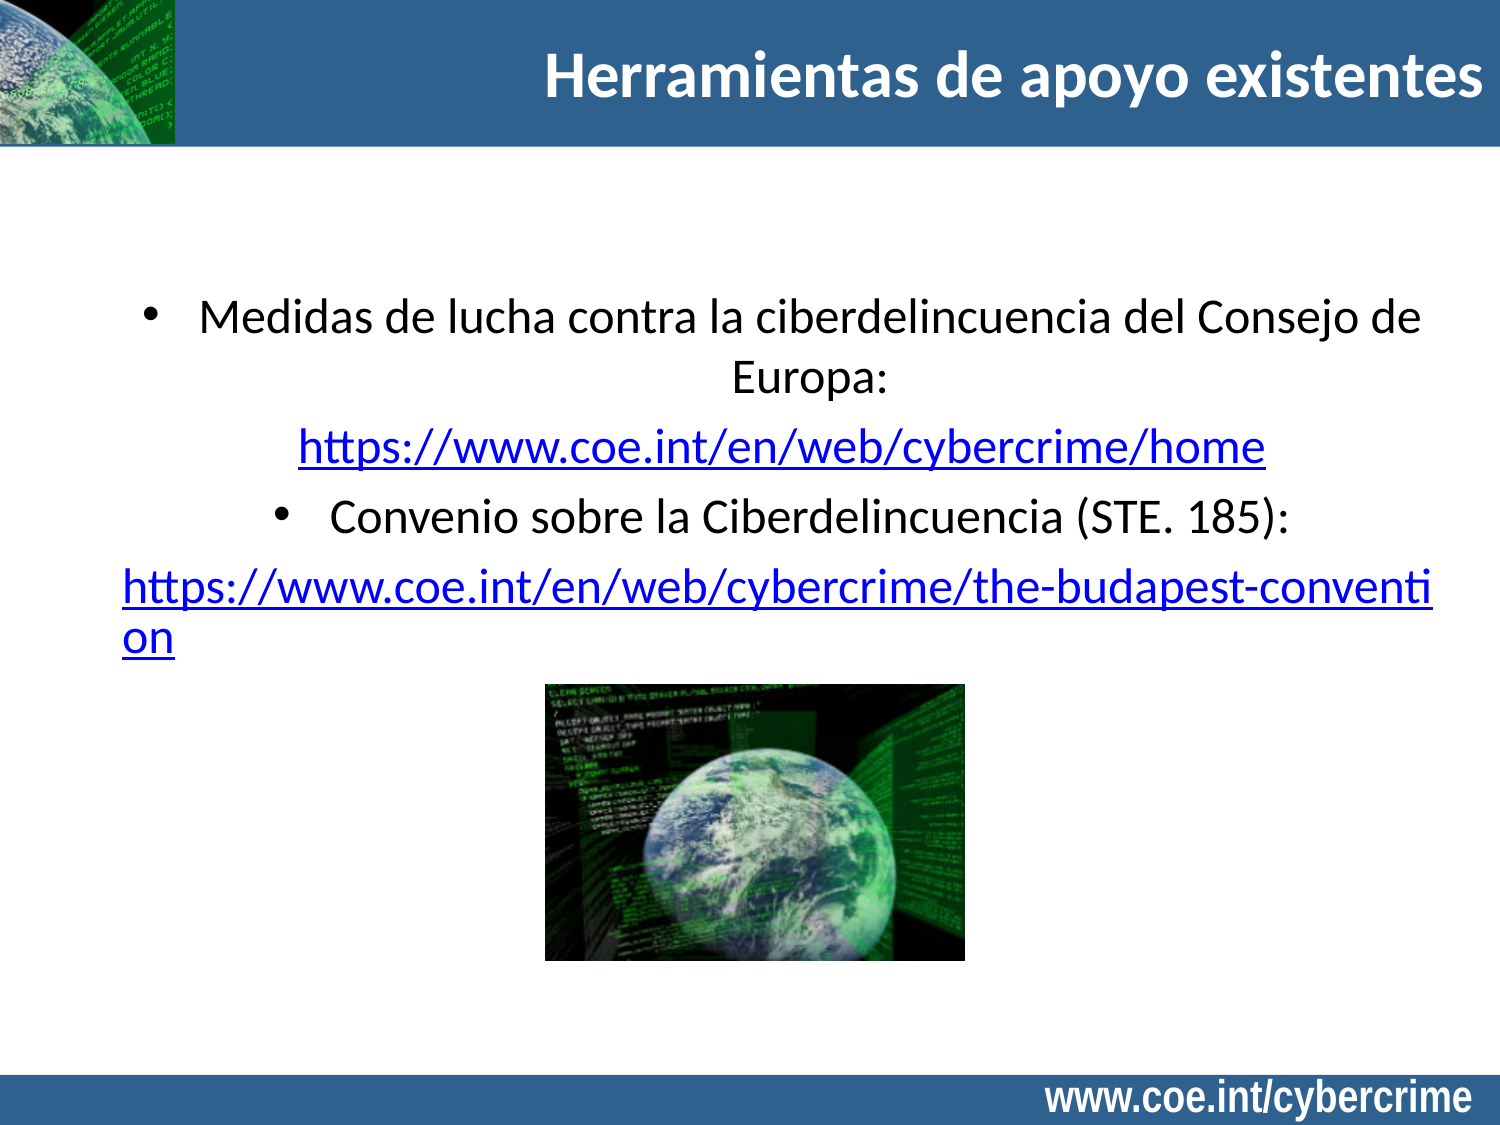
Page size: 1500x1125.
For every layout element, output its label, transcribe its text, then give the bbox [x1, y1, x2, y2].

text_box [0, 1073, 1030, 1125]
text_box www.coe.int/cybercrime [1030, 1059, 1500, 1125]
text_box Herramientas de apoyo existentes [177, 0, 1500, 149]
picture [0, 0, 175, 144]
picture [545, 684, 965, 962]
text_box Medidas de lucha contra la ciberdelincuencia del Consejo de Europa: https://www.coe.int/en/web/cybercrime/home Convenio sobre la Ciberdelincuencia (STE. 185): https://www.coe.int/en/web/cybercrime/the-budapest-convention [107, 275, 1458, 929]
